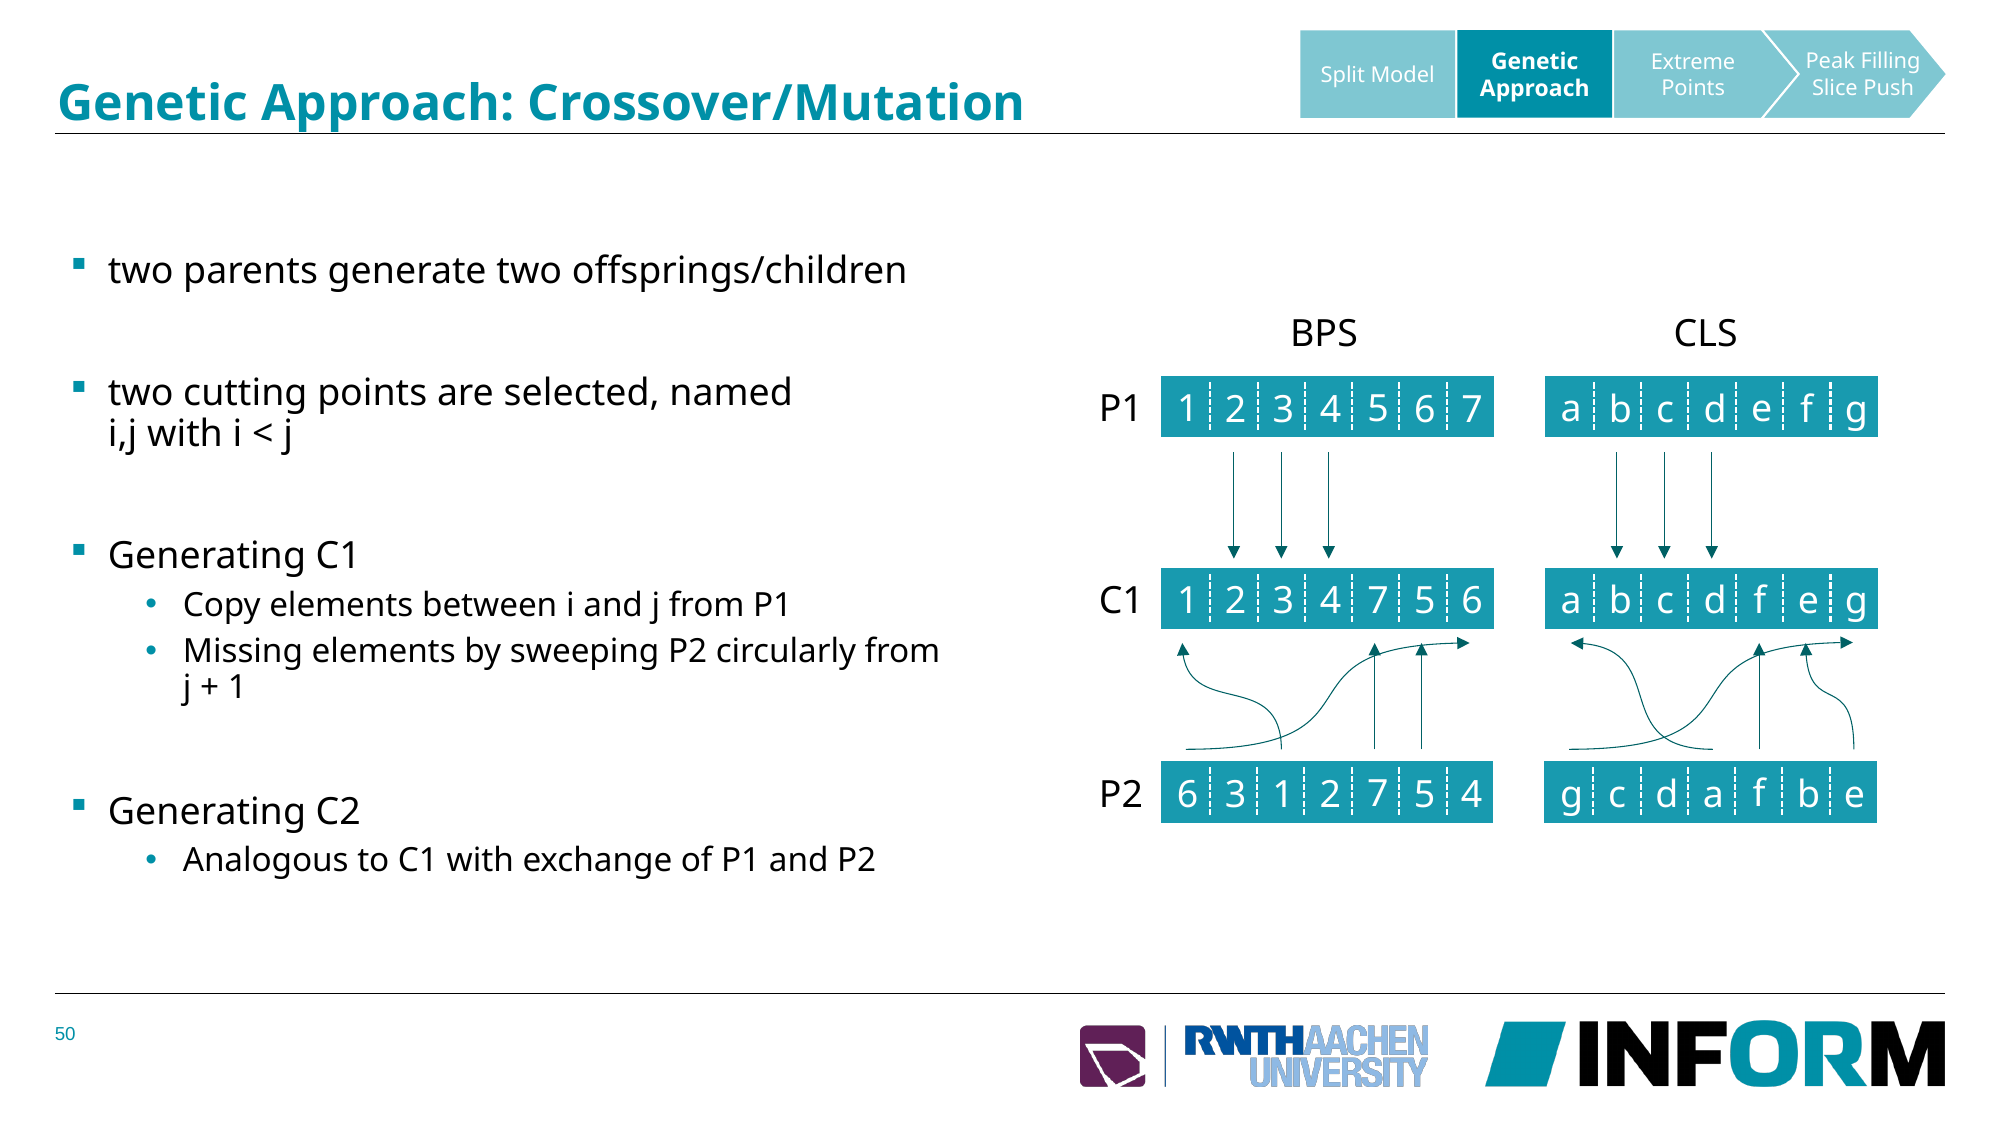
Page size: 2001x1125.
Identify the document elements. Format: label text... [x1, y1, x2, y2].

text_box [1300, 29, 1948, 119]
picture [1080, 1025, 1428, 1087]
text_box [1084, 302, 1878, 823]
picture [1485, 1020, 1945, 1087]
list two parents generate two offsprings/children two cutting points are selected, named i,j with i < j Generating C1 Copy elements between i and j from P1 Missing elements by sweeping P2 circularly from j + 1 Generating C2 Analogous to C1 with exchange of P1 and P2 [55, 161, 988, 969]
title Genetic Approach: Crossover/Mutation [42, 70, 1948, 143]
